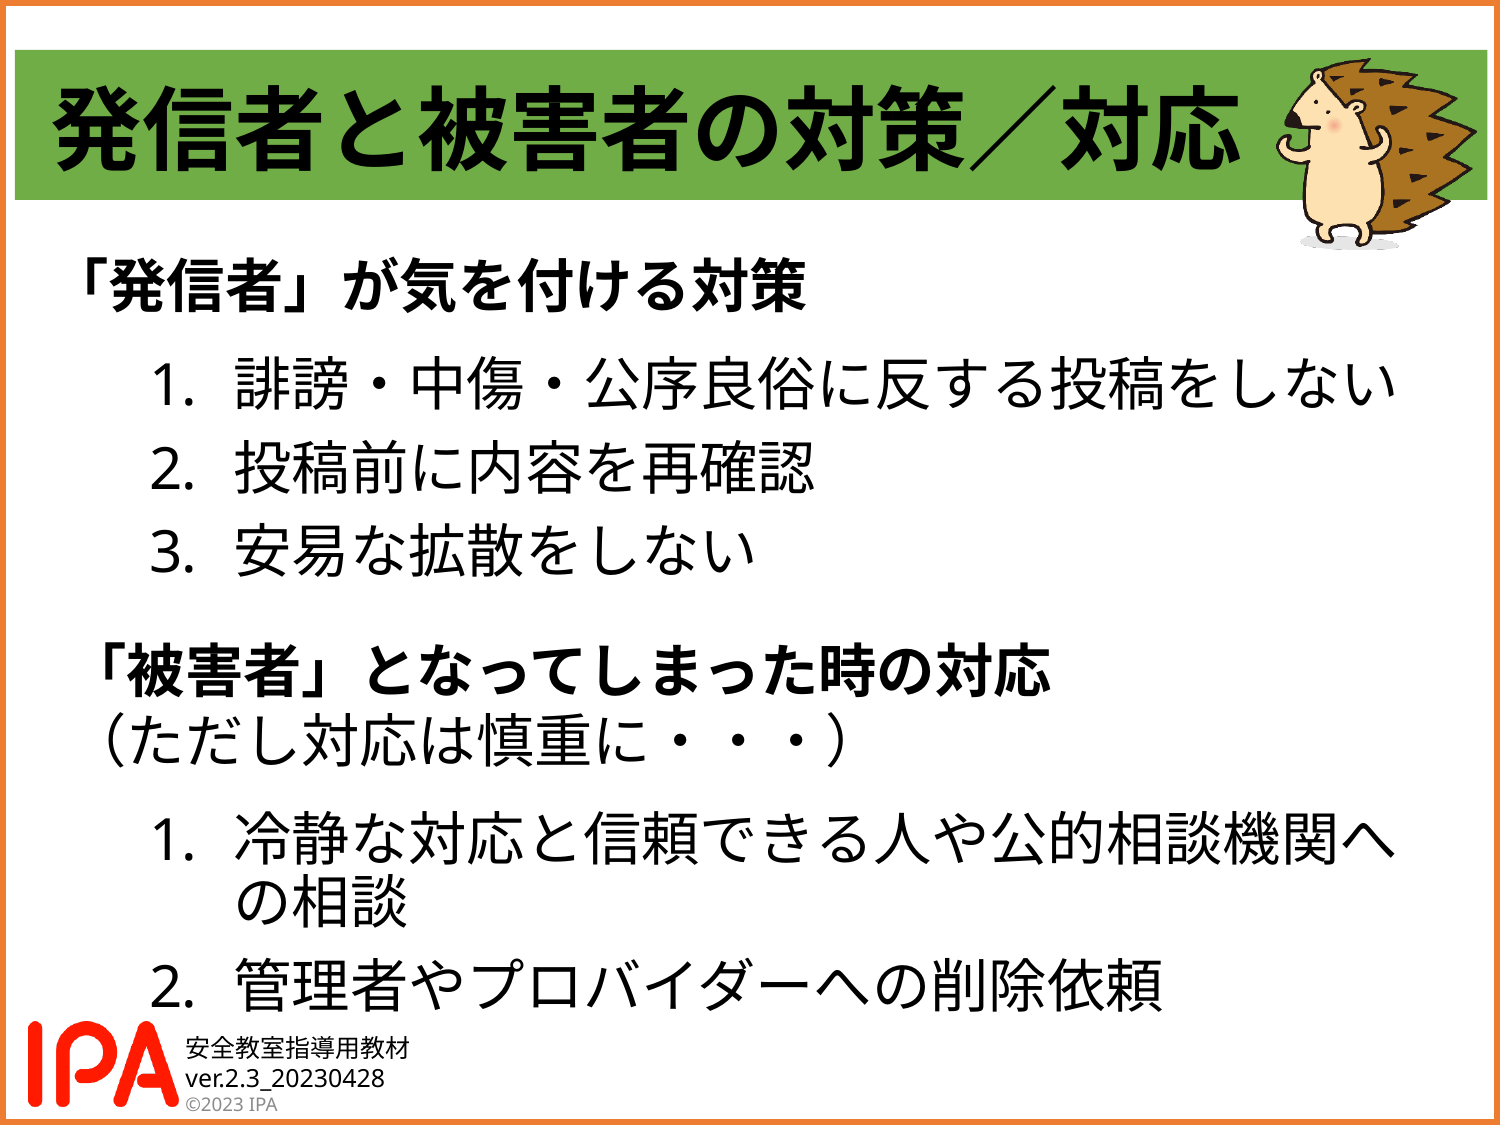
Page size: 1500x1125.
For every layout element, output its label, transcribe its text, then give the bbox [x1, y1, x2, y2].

text_box 「被害者」となってしまった時の対応 （ただし対応は慎重に・・・） [53, 626, 1422, 782]
title 発信者と被害者の対策／対応 [35, 69, 1342, 198]
picture [28, 1021, 179, 1107]
text_box 「発信者」が気を付ける対策 [35, 241, 935, 326]
list 冷静な対応と信頼できる人や公的相談機関への相談 管理者やプロバイダーへの削除依頼 [134, 802, 1454, 1084]
text_box 誹謗・中傷・公序良俗に反する投稿をしない 投稿前に内容を再確認 安易な拡散をしない [134, 347, 1454, 672]
picture [1276, 58, 1477, 250]
